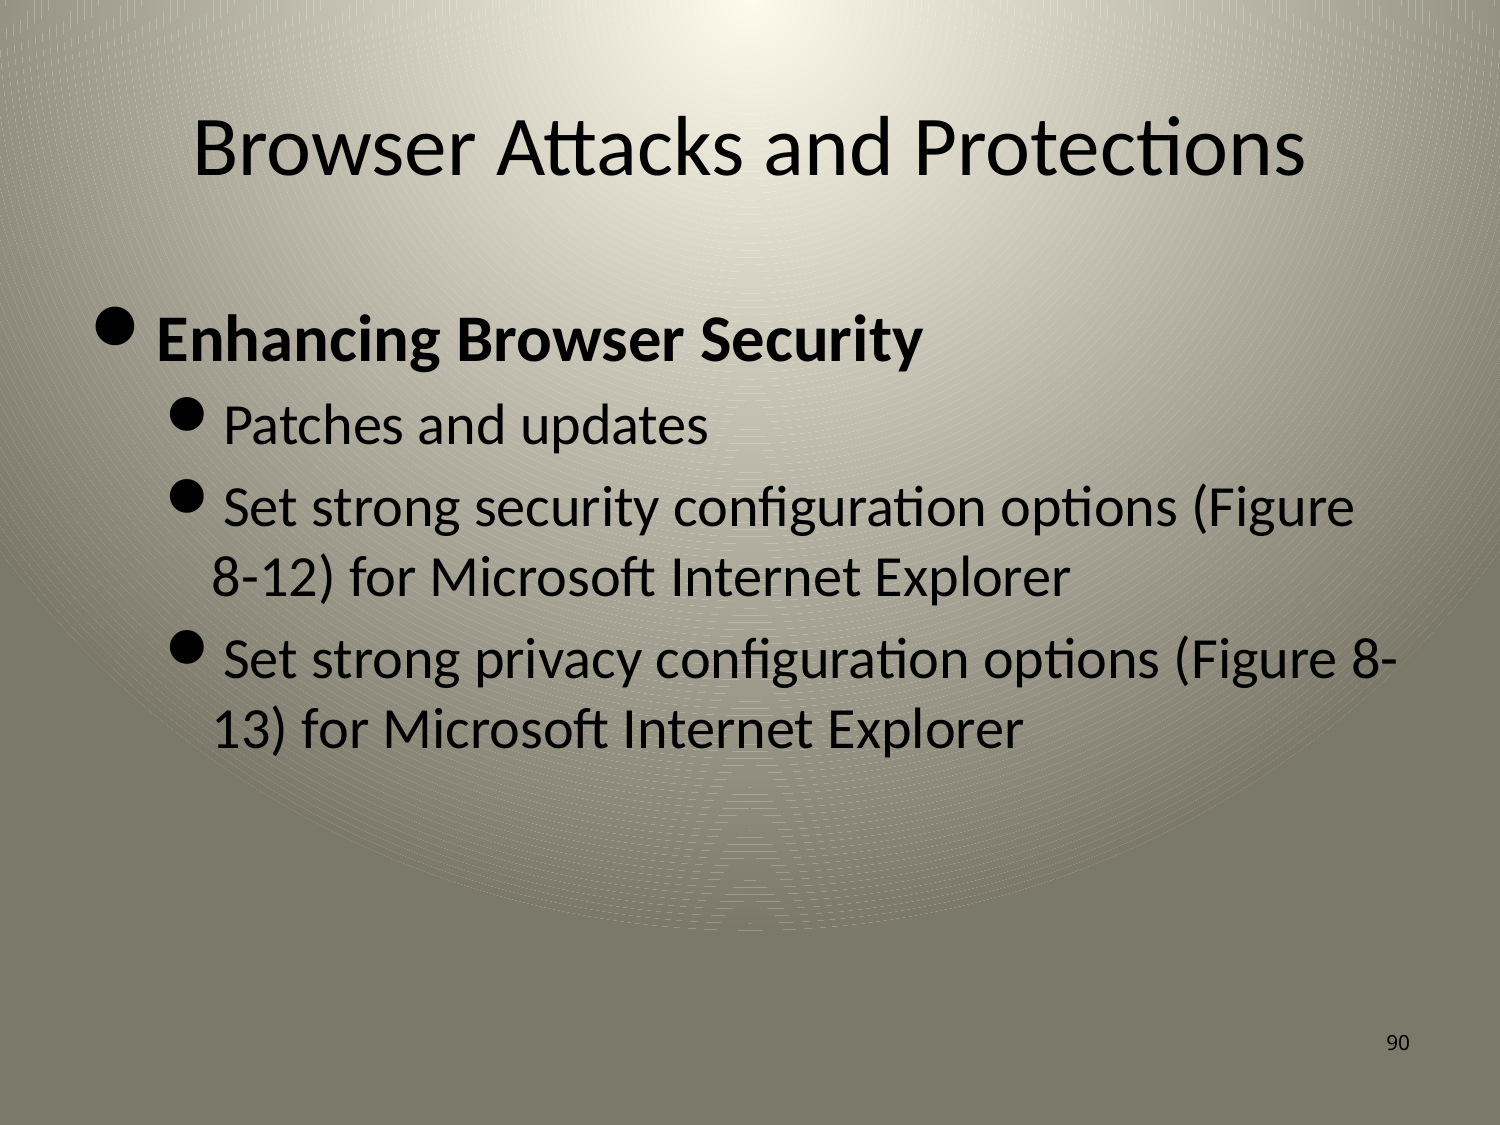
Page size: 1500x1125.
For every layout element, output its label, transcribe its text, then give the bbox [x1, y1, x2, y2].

list Enhancing Browser Security Patches and updates Set strong security configuration options (Figure 8-12) for Microsoft Internet Explorer Set strong privacy configuration options (Figure 8-13) for Microsoft Internet Explorer [75, 287, 1425, 986]
slide_number 90 [1074, 1021, 1425, 1067]
title Browser Attacks and Protections [150, 37, 1350, 245]
